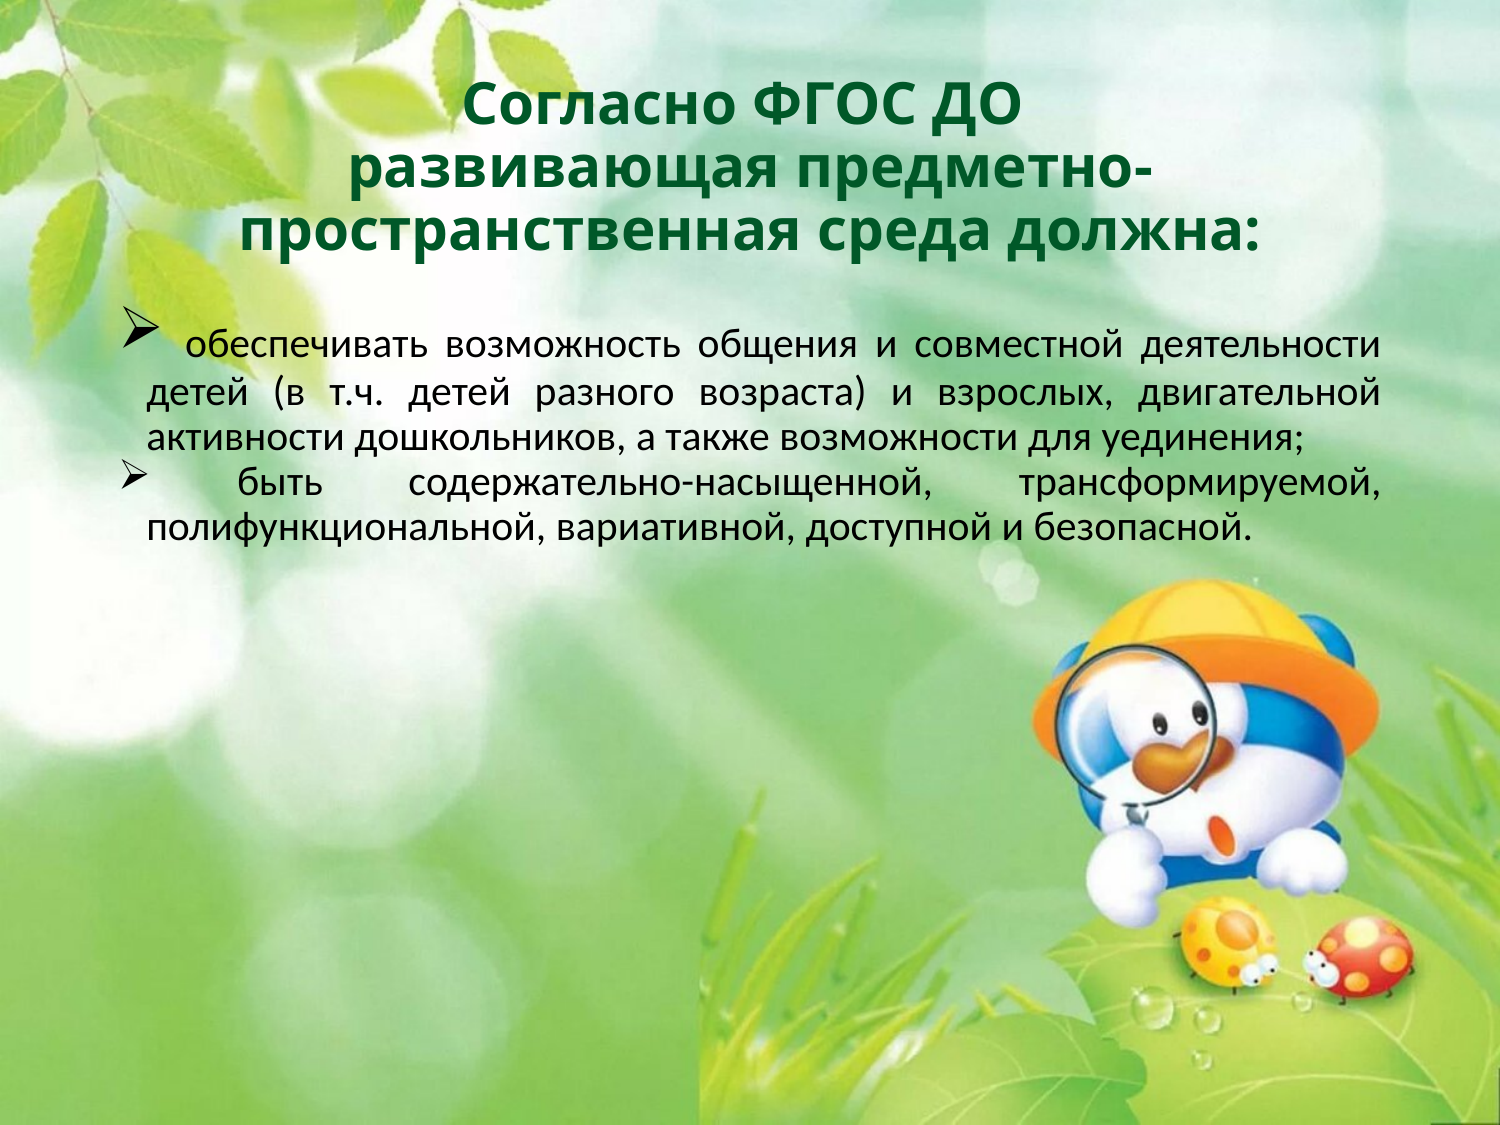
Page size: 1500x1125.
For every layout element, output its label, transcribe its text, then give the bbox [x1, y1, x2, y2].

list обеспечивать возможность общения и совместной деятельности детей (в т.ч. детей разного возраста) и взрослых, двигательной активности дошкольников, а также возможности для уединения; быть содержательно-насыщенной, трансформируемой, полифункциональной, вариативной, доступной и безопасной. [103, 299, 1397, 1014]
picture [0, 0, 1500, 1125]
title Согласно ФГОС ДО развивающая предметно-пространственная среда должна: [103, 59, 1397, 278]
